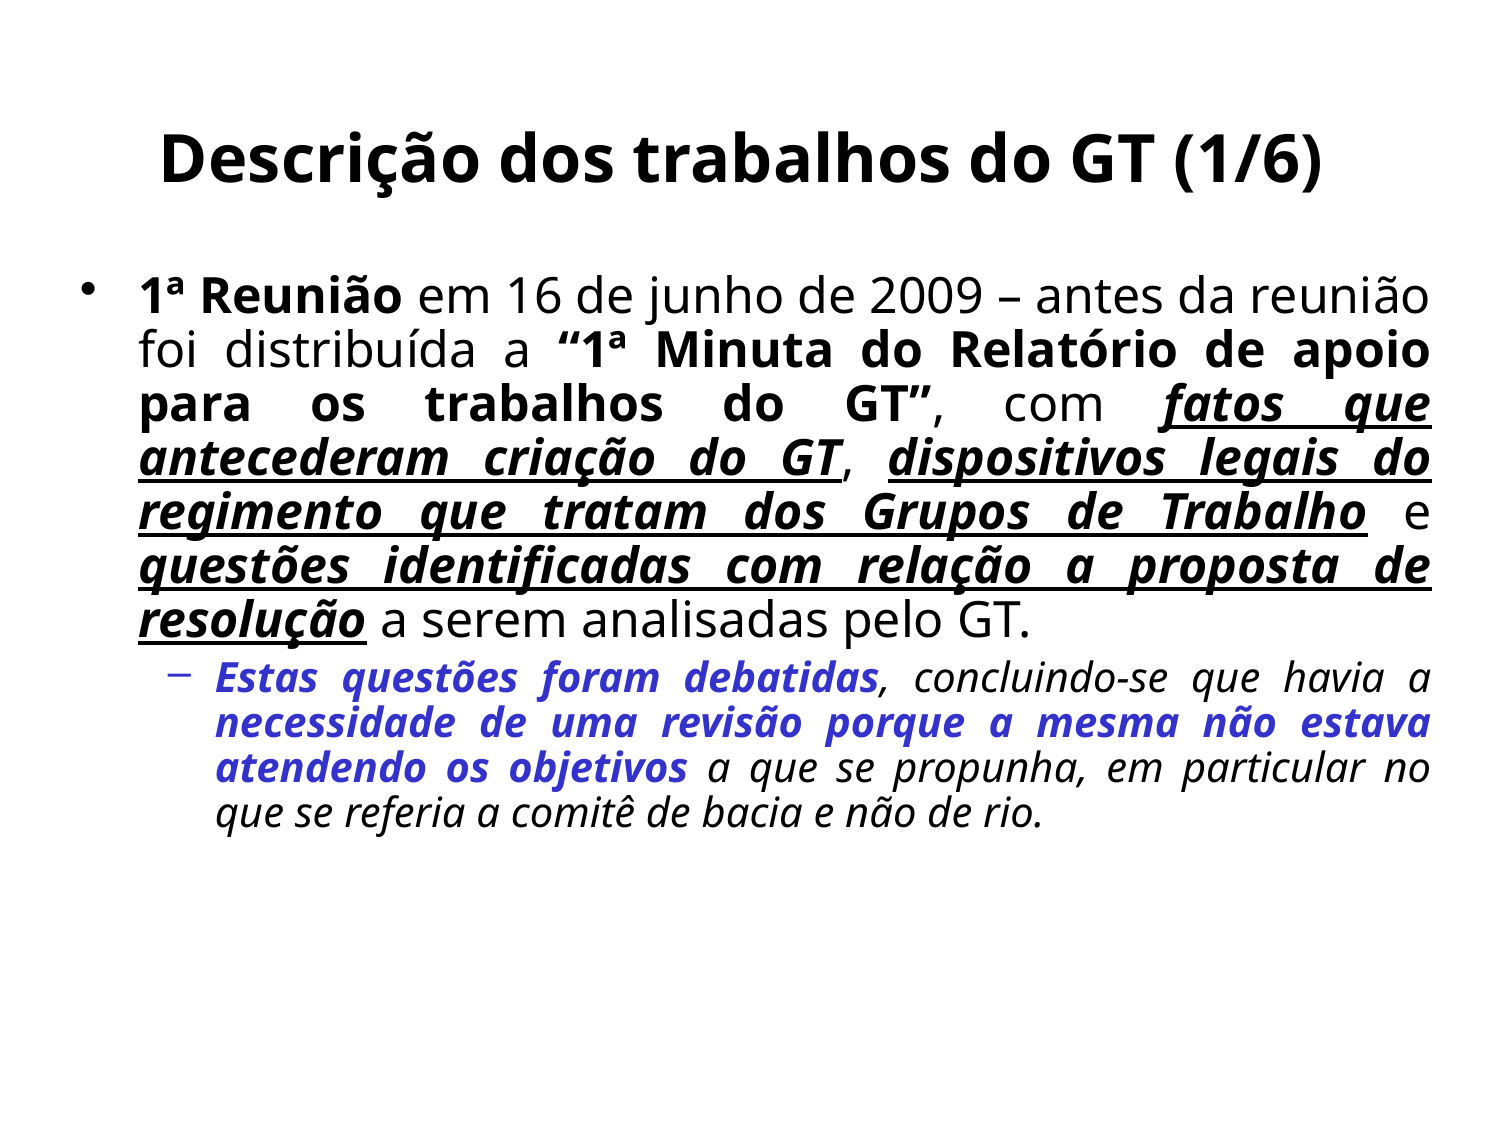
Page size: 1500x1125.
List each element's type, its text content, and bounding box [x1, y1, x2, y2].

list 1ª Reunião em 16 de junho de 2009 – antes da reunião foi distribuída a “1ª Minuta do Relatório de apoio para os trabalhos do GT”, com fatos que antecederam criação do GT, dispositivos legais do regimento que tratam dos Grupos de Trabalho e questões identificadas com relação a proposta de resolução a serem analisadas pelo GT. Estas questões foram debatidas, concluindo-se que havia a necessidade de uma revisão porque a mesma não estava atendendo os objetivos a que se propunha, em particular no que se referia a comitê de bacia e não de rio. [64, 262, 1448, 1125]
title Descrição dos trabalhos do GT (1/6) [0, 146, 1500, 244]
